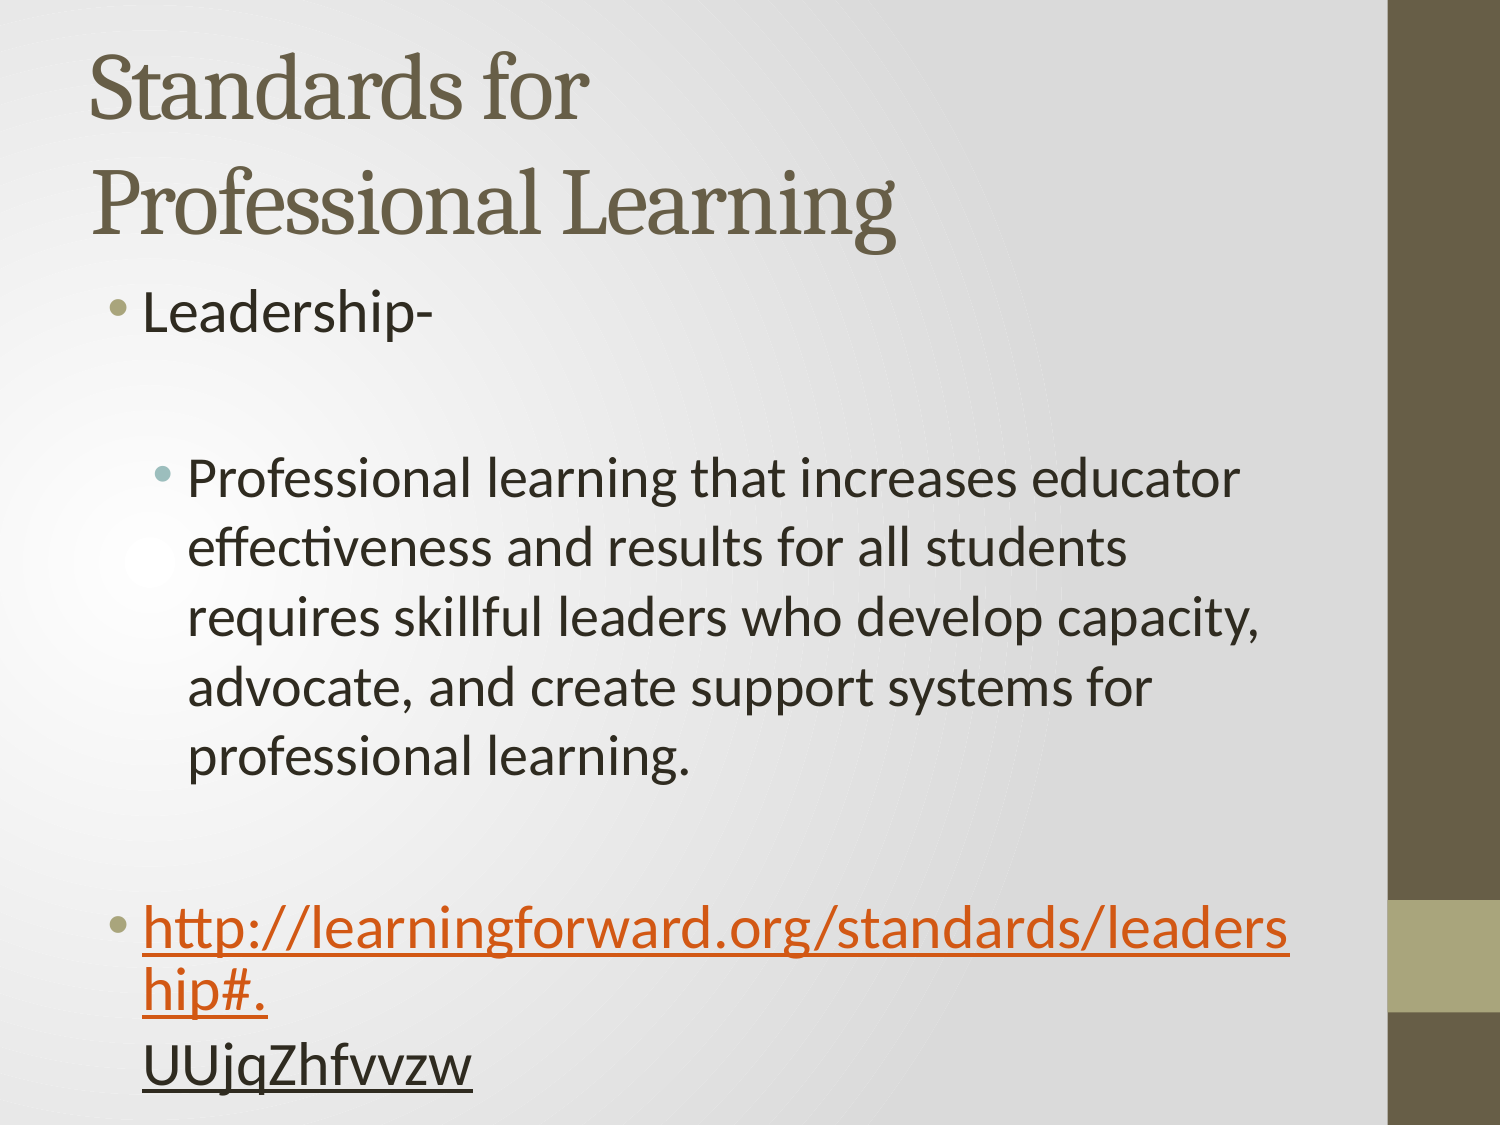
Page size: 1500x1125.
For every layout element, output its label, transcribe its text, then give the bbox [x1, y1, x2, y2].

title Standards for Professional Learning [75, 45, 1325, 233]
list Leadership- Professional learning that increases educator effectiveness and results for all students requires skillful leaders who develop capacity, advocate, and create support systems for professional learning. http://learningforward.org/standards/leadership#.UUjqZhfvvzw [75, 262, 1325, 1050]
